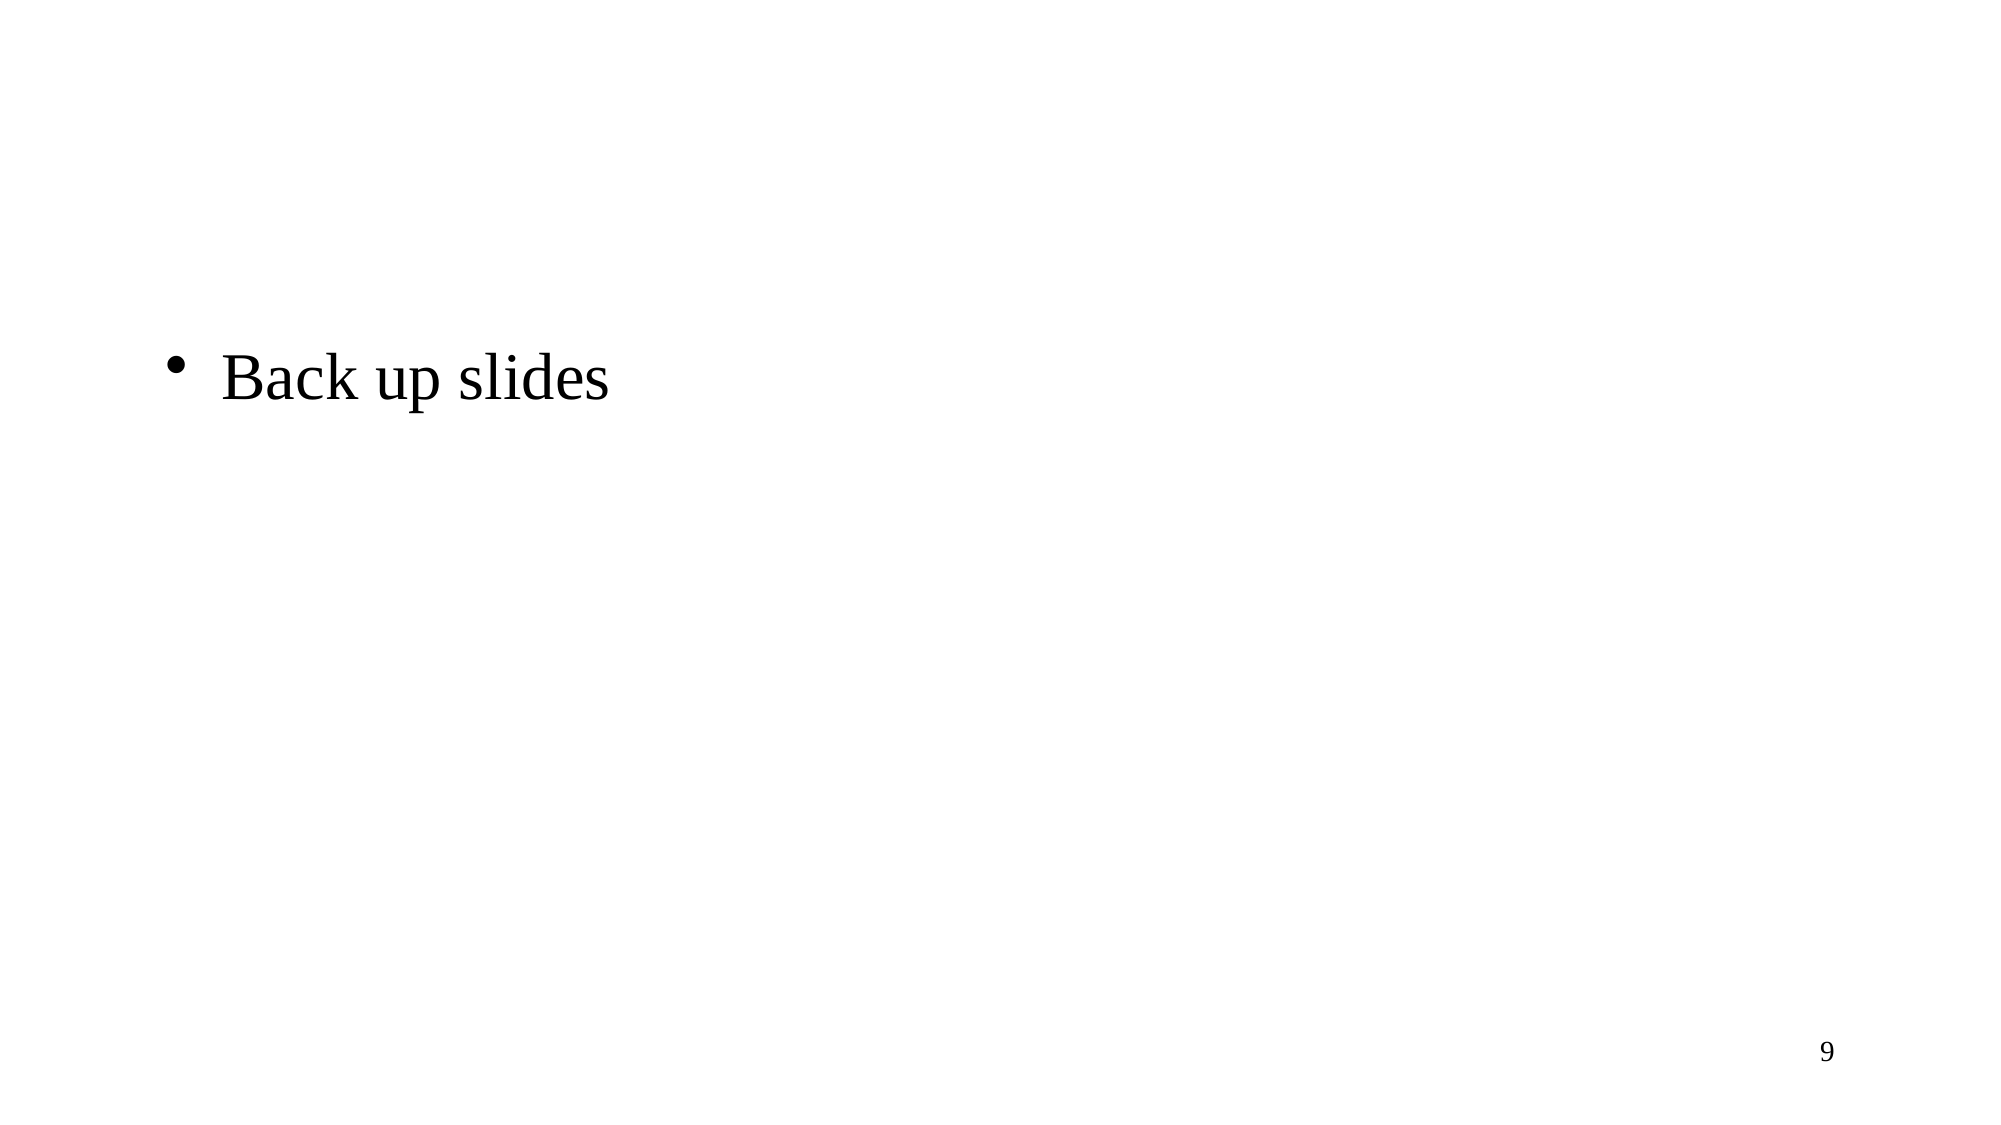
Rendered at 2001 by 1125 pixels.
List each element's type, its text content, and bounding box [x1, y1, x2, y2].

slide_number 9 [1433, 1024, 1851, 1101]
list Back up slides [149, 324, 1851, 1001]
